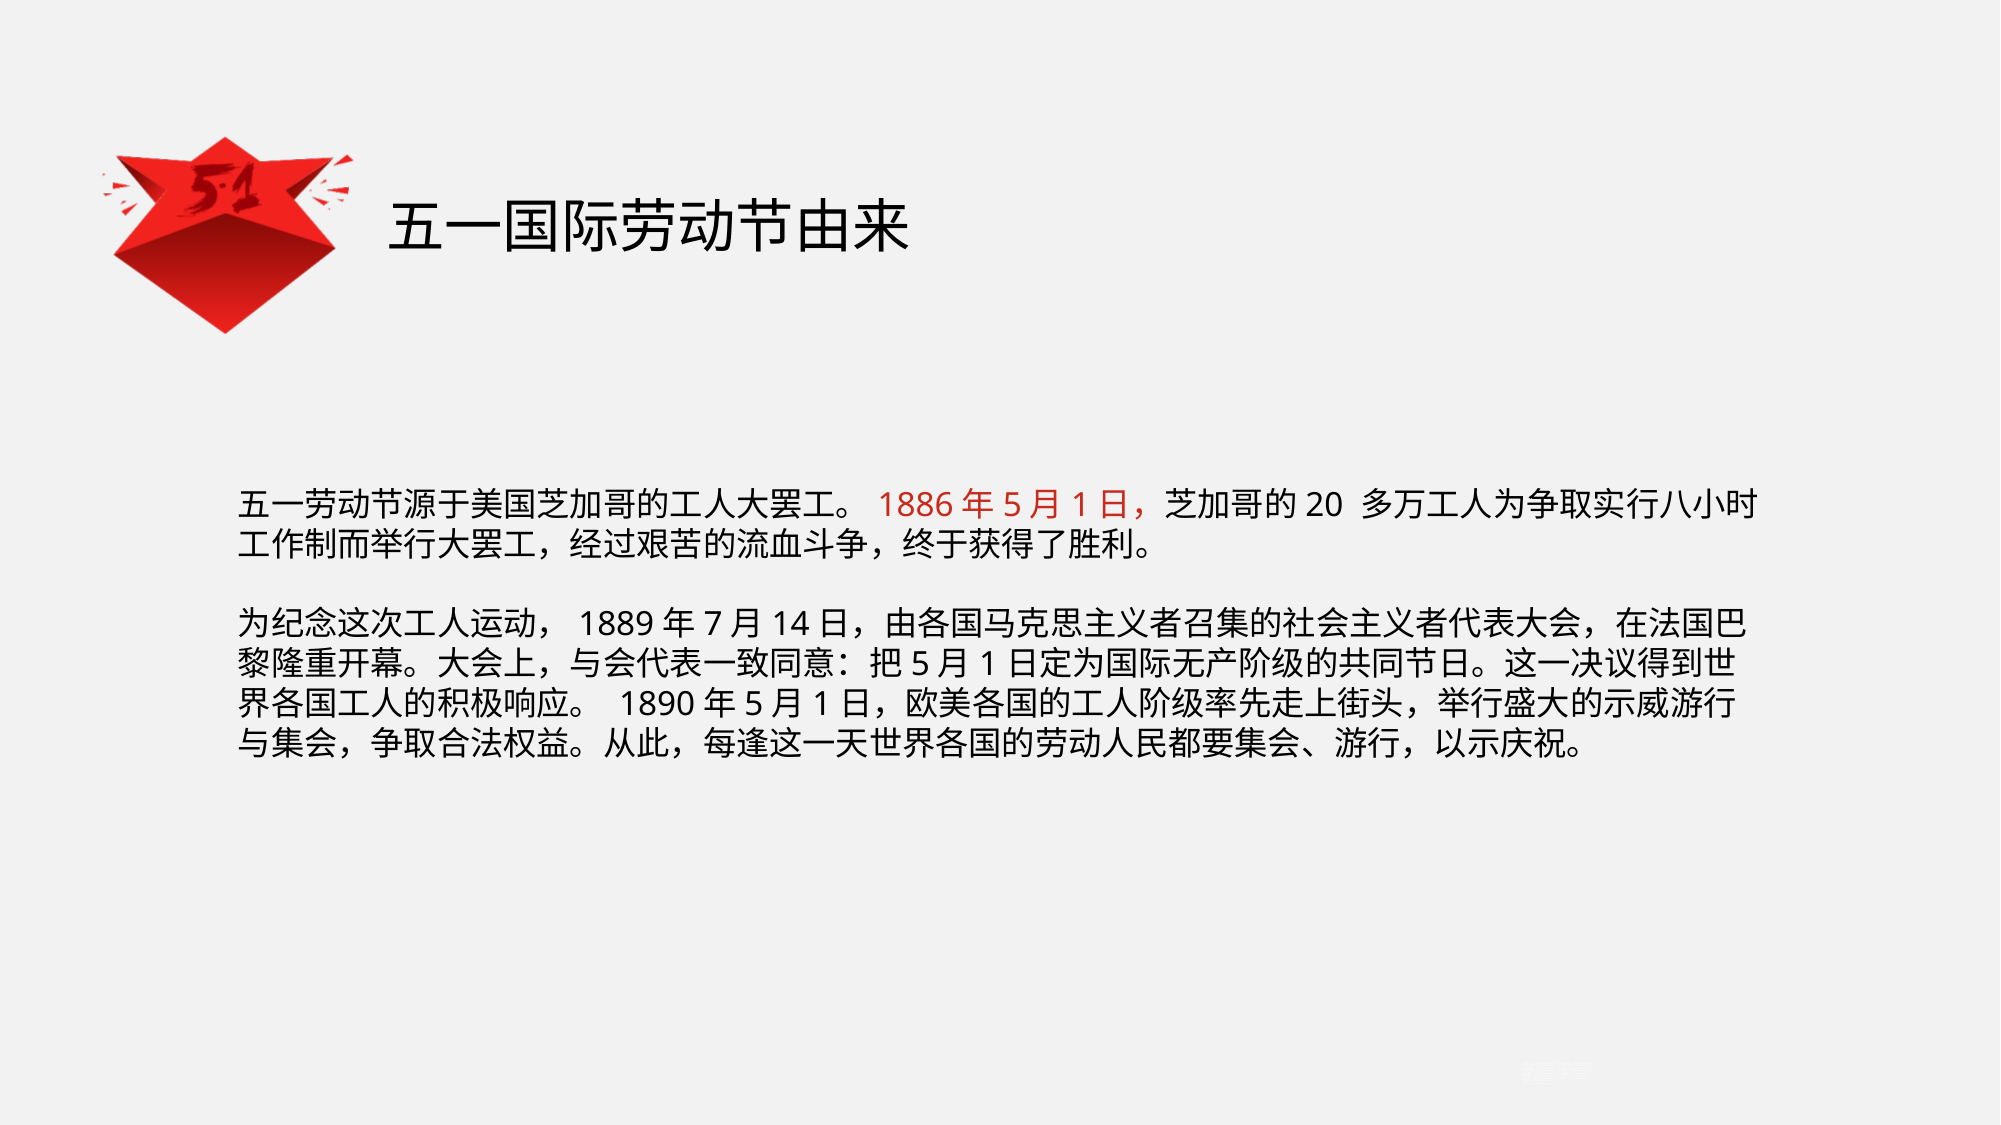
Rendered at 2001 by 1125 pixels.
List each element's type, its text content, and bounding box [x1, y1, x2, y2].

text_box 五一国际劳动节由来 [372, 182, 1068, 267]
picture [78, 78, 372, 372]
text_box 五一劳动节源于美国芝加哥的工人大罢工。1886年5月1日，芝加哥的20 多万工人为争取实行八小时工作制而举行大罢工，经过艰苦的流血斗争，终于获得了胜利。 为纪念这次工人运动，1889年7月14日，由各国马克思主义者召集的社会主义者代表大会，在法国巴黎隆重开幕。大会上，与会代表一致同意：把5月1日定为国际无产阶级的共同节日。这一决议得到世界各国工人的积极响应。 1890年5月1日，欧美各国的工人阶级率先走上街头，举行盛大的示威游行与集会，争取合法权益。从此，每逢这一天世界各国的劳动人民都要集会、游行，以示庆祝。 [223, 475, 1777, 770]
